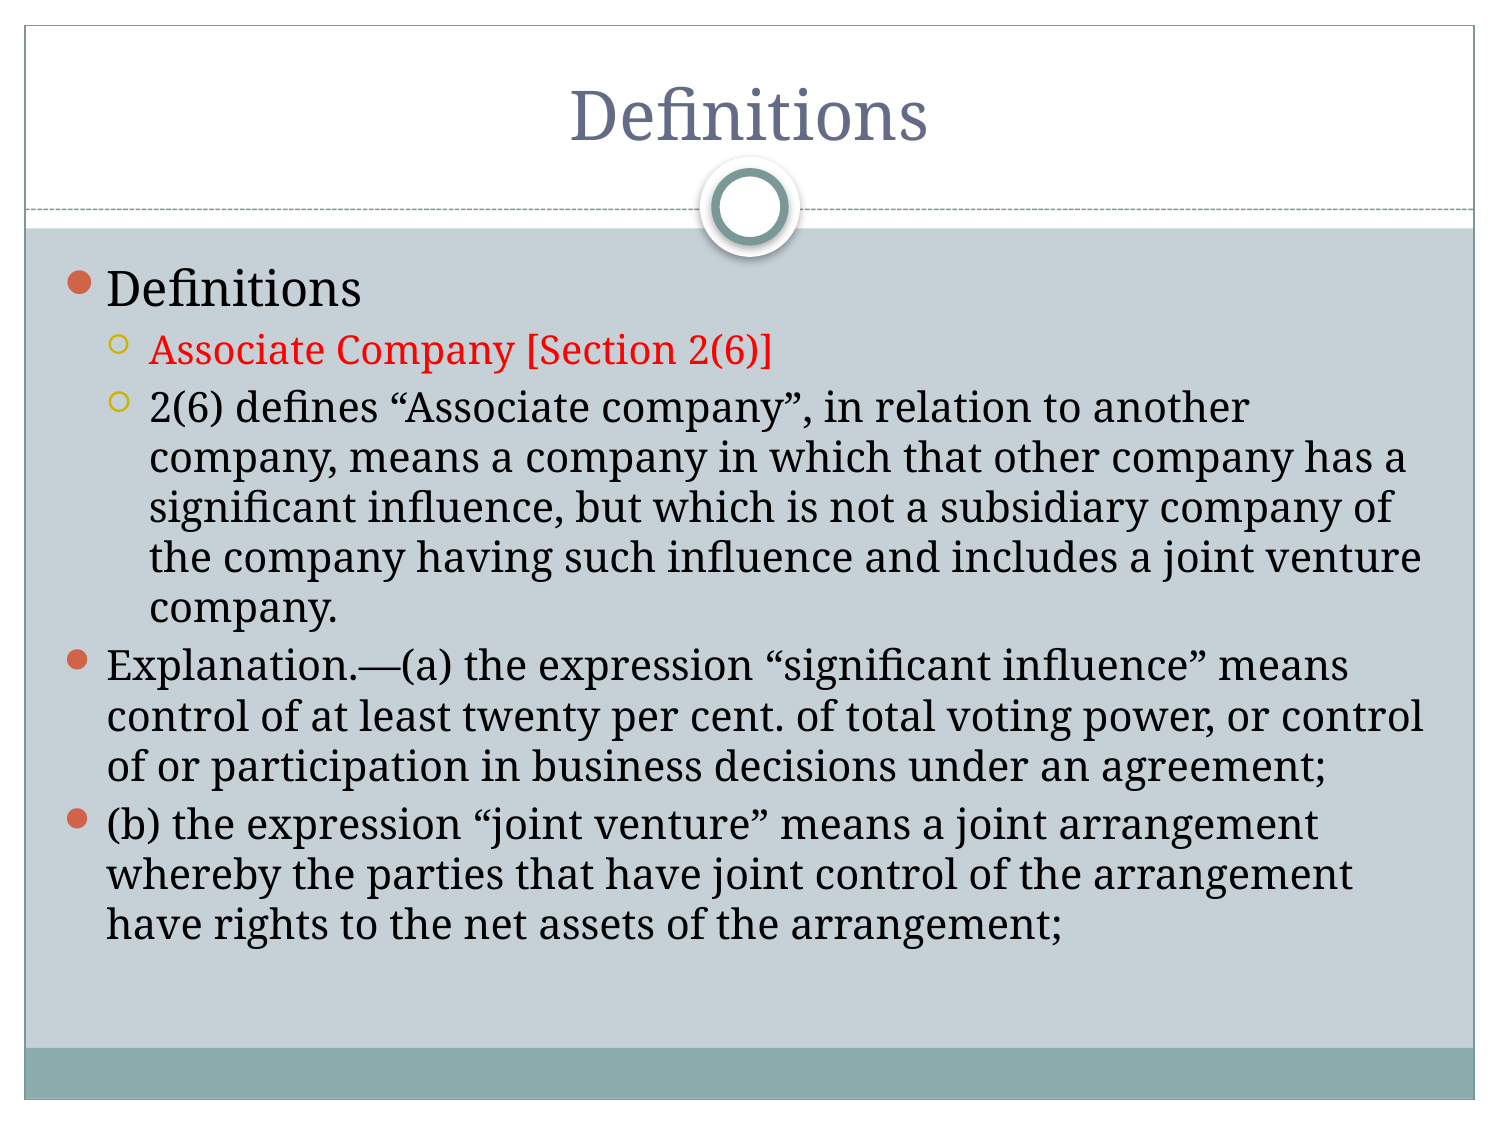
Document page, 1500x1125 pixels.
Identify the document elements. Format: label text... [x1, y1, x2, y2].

title Definitions [49, 37, 1450, 162]
list Definitions Associate Company [Section 2(6)] 2(6) defines “Associate company”, in relation to another company, means a company in which that other company has a significant influence, but which is not a subsidiary company of the company having such influence and includes a joint venture company. Explanation.—(a) the expression “significant influence” means control of at least twenty per cent. of total voting power, or control of or participation in business decisions under an agreement; (b) the expression “joint venture” means a joint arrangement whereby the parties that have joint control of the arrangement have rights to the net assets of the arrangement; [49, 250, 1445, 1001]
